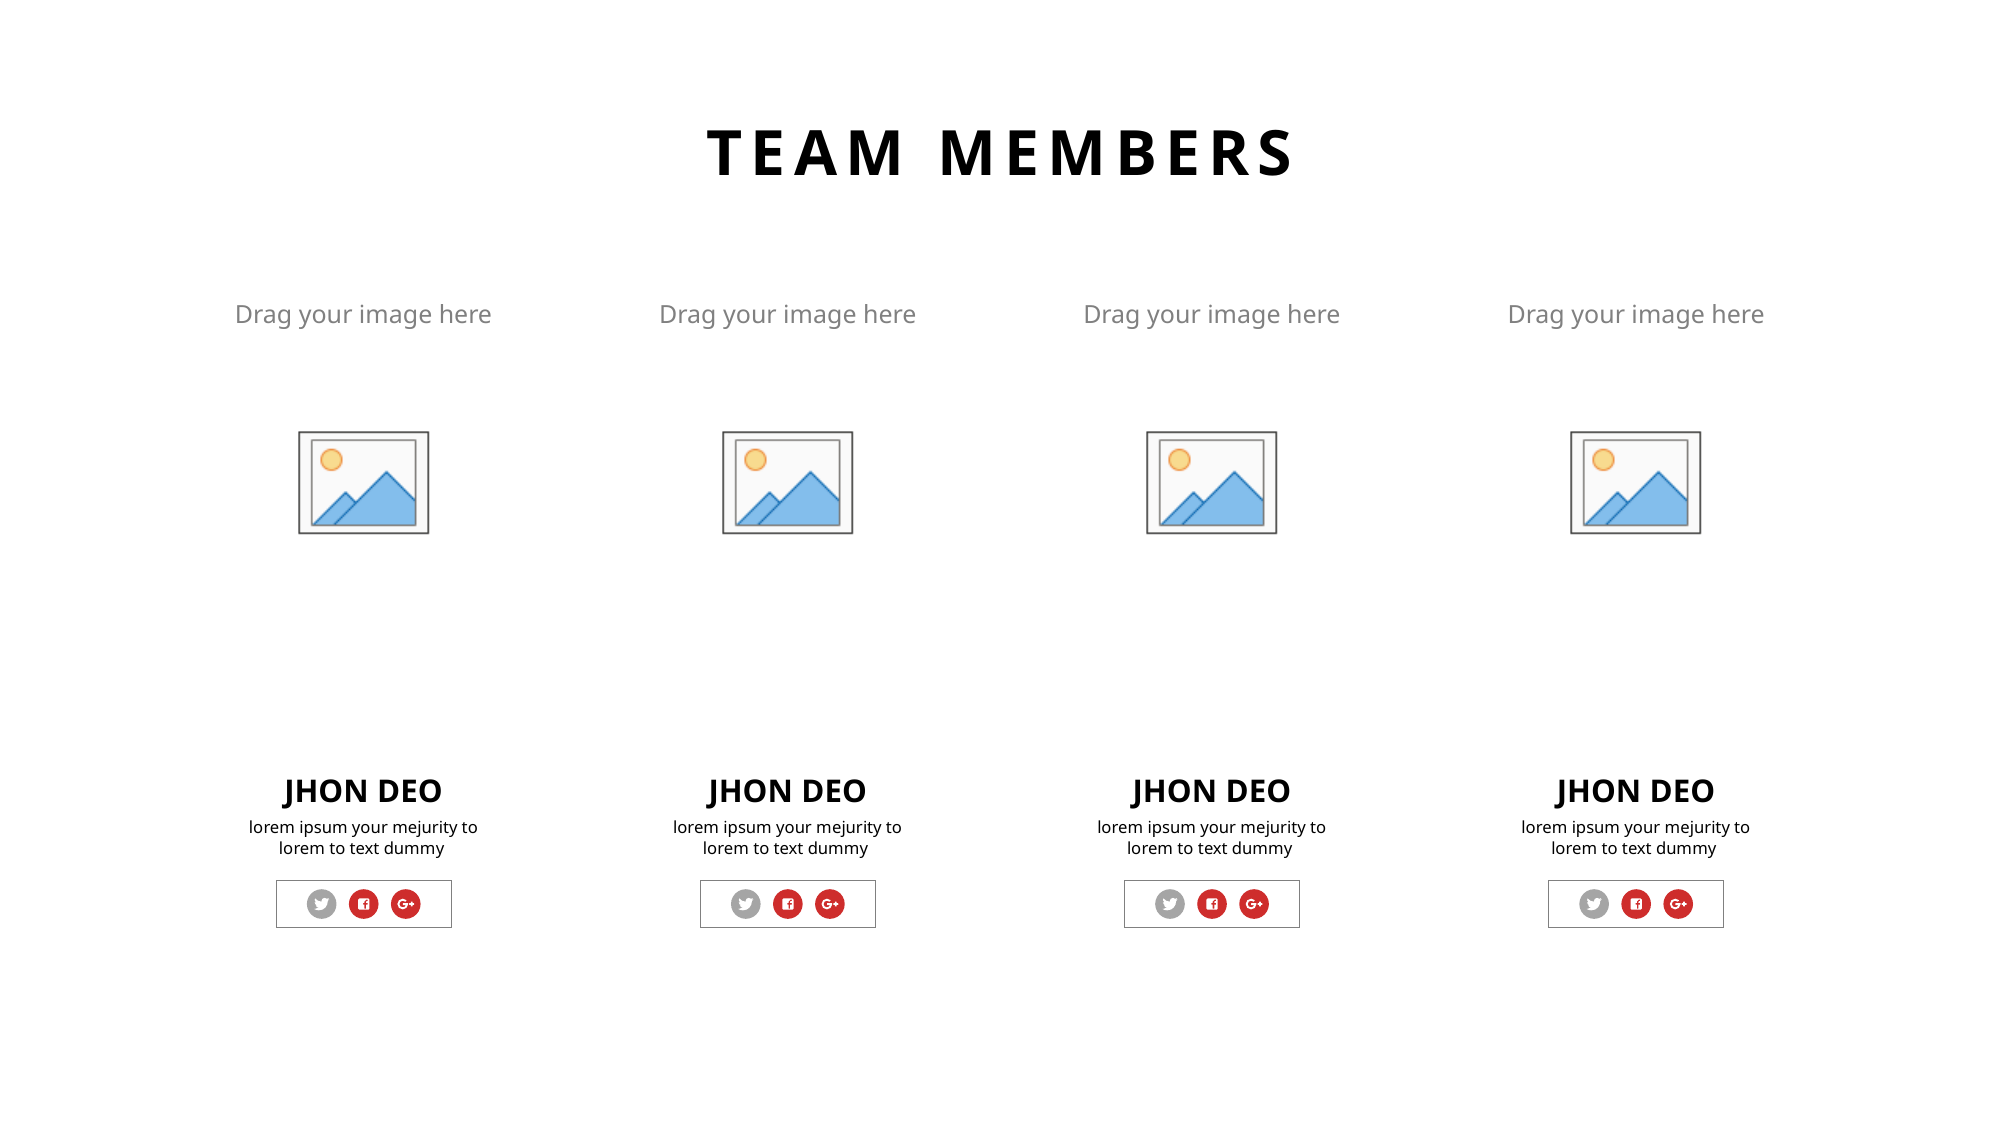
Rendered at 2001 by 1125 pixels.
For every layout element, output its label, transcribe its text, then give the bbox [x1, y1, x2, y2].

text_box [1090, 763, 1334, 928]
picture [595, 290, 981, 676]
picture [1019, 290, 1405, 676]
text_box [1514, 763, 1759, 928]
text_box TEAM MEMBERS [678, 105, 1322, 195]
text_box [241, 763, 486, 928]
picture [171, 290, 557, 676]
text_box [665, 763, 910, 928]
picture [1443, 290, 1829, 676]
